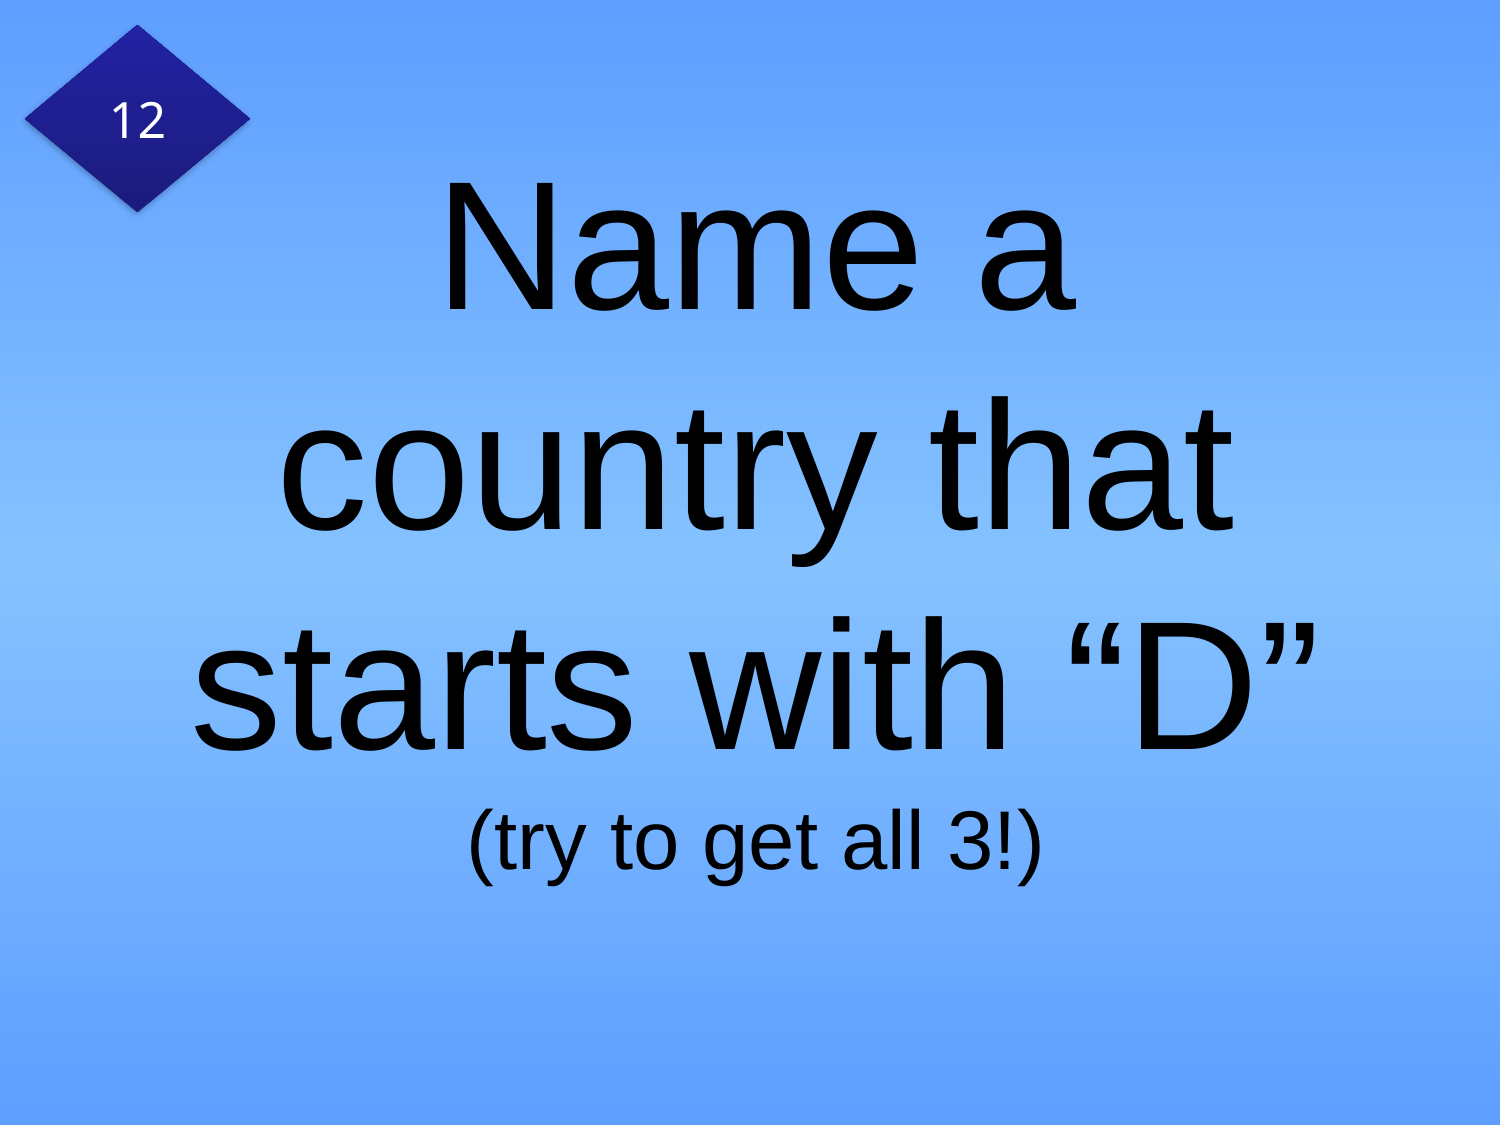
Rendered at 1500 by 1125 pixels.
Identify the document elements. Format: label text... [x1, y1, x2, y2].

text_box 12 [24, 24, 250, 213]
title Name a country that starts with “D” (try to get all 3!) [112, 137, 1401, 876]
